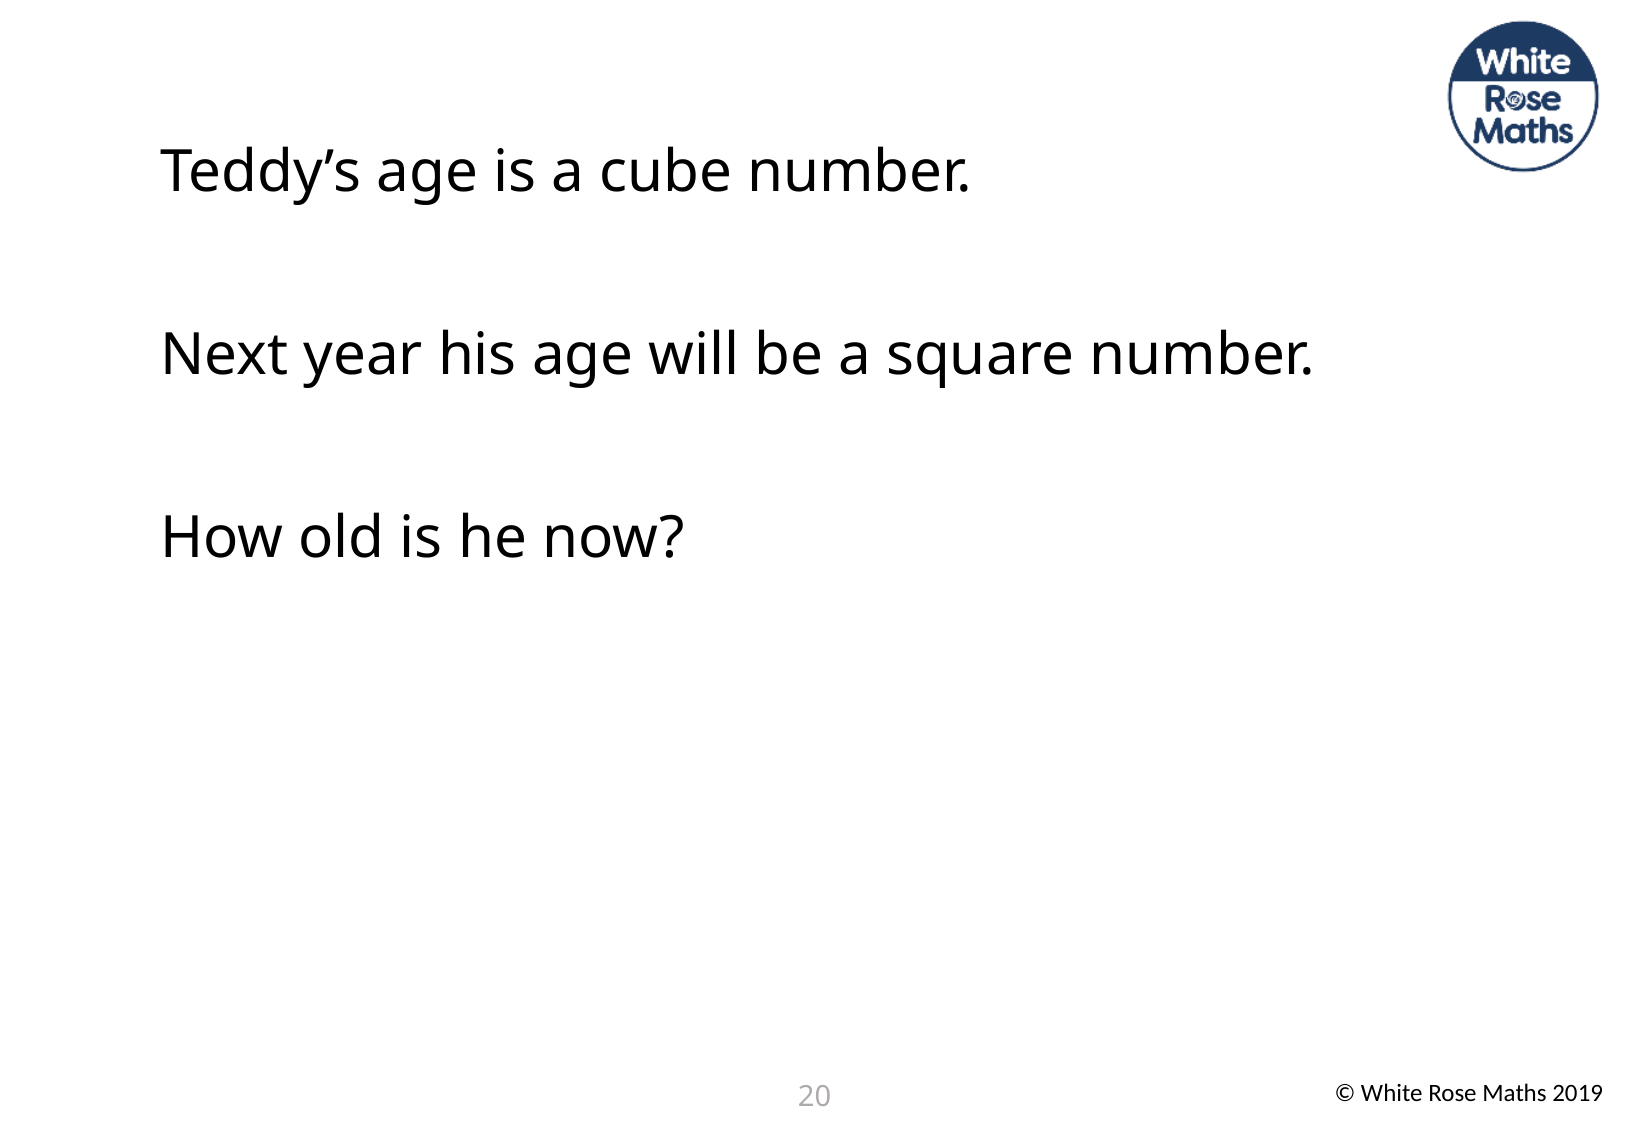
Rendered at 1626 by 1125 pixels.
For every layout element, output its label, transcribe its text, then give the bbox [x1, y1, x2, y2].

picture [1444, 17, 1602, 175]
slide_number 20 [776, 1069, 854, 1125]
text_box Teddy’s age is a cube number. Next year his age will be a square number. How old is he now? [145, 120, 1468, 577]
